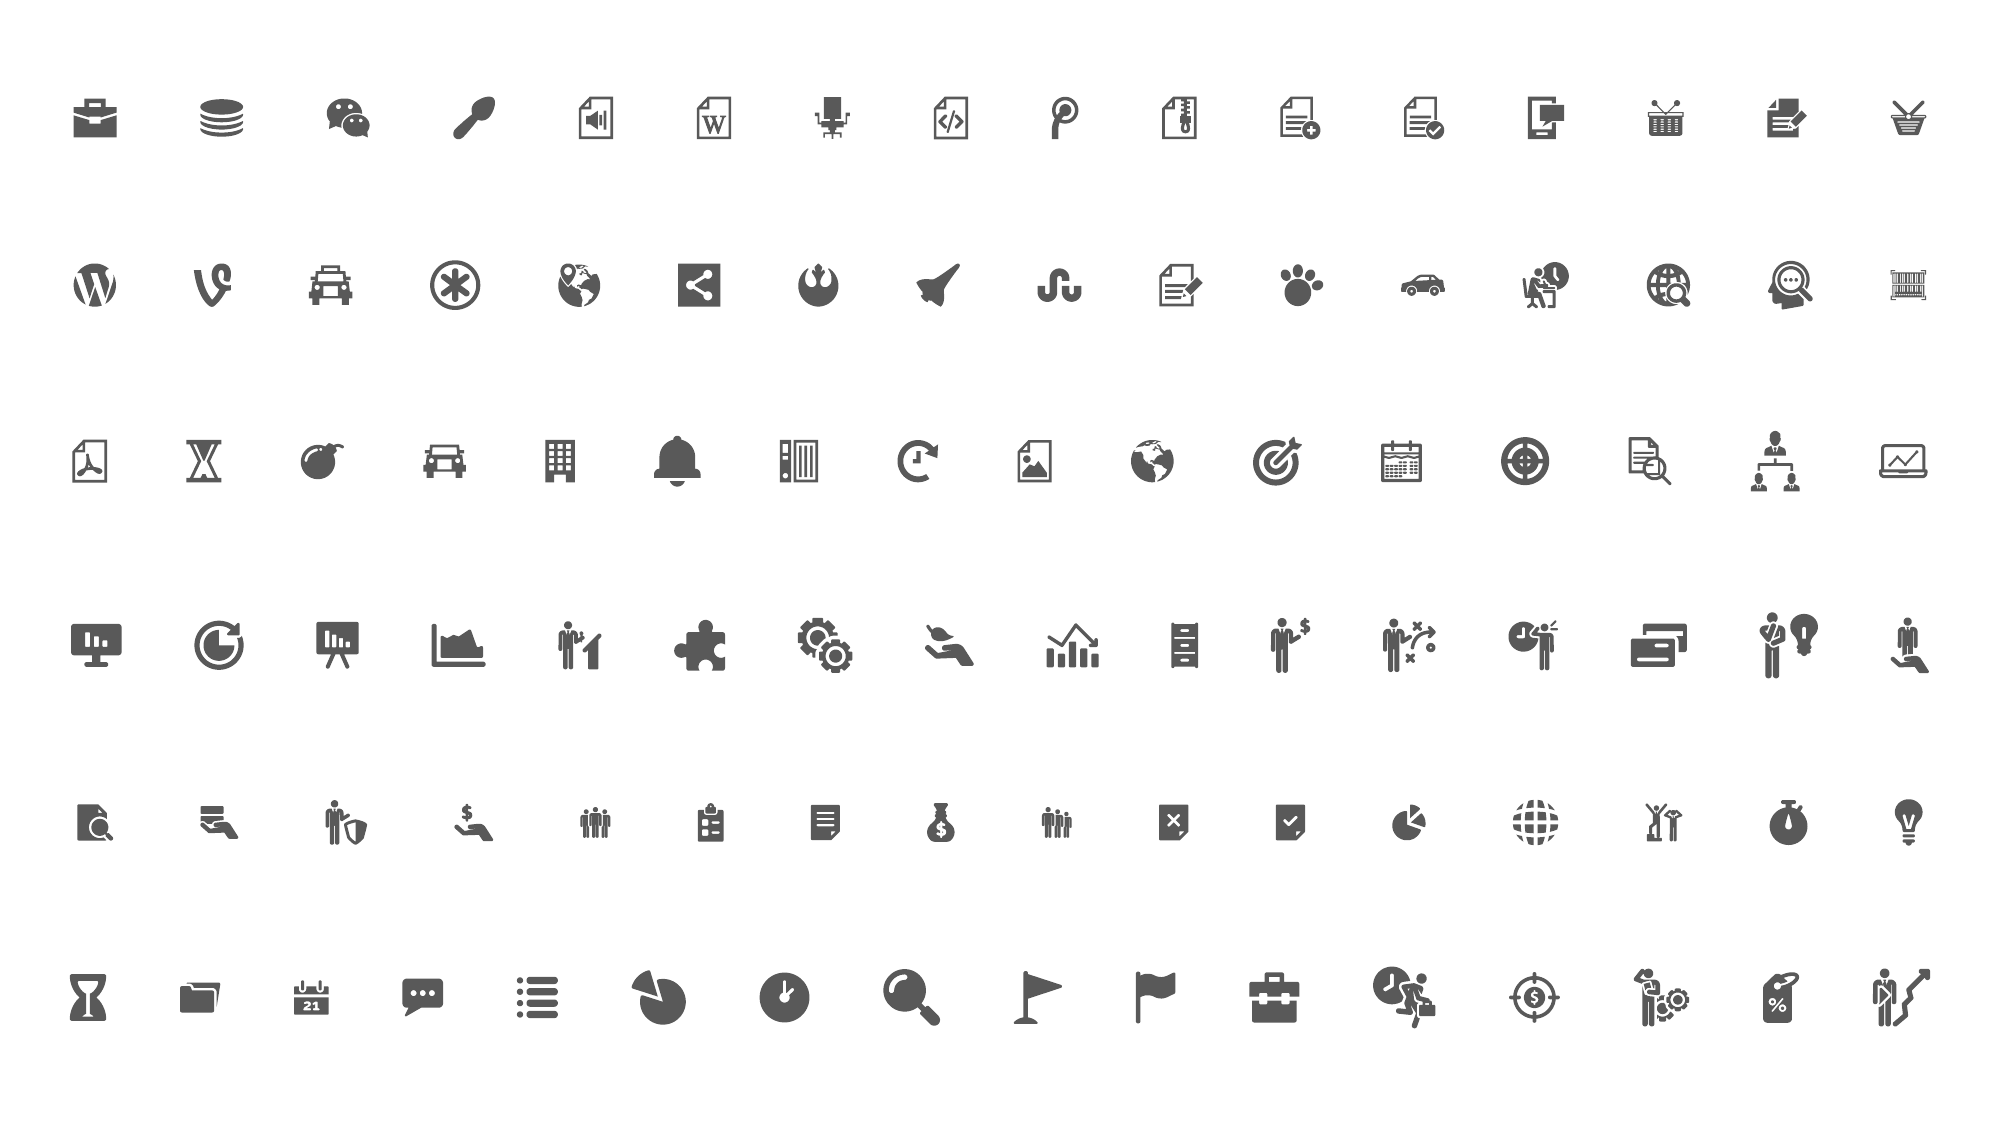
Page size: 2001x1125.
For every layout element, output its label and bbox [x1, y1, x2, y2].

text_box [1646, 263, 1691, 307]
text_box [1280, 264, 1324, 307]
text_box [1159, 263, 1203, 307]
text_box [759, 972, 810, 1023]
text_box [810, 804, 840, 841]
text_box [1162, 96, 1197, 140]
text_box [1280, 96, 1321, 140]
text_box [1769, 800, 1808, 846]
text_box [402, 978, 444, 1017]
text_box [294, 980, 329, 1015]
text_box [558, 263, 601, 307]
text_box [1171, 622, 1199, 669]
text_box [797, 617, 853, 673]
text_box [1527, 96, 1565, 140]
text_box [897, 440, 939, 483]
text_box [193, 263, 231, 307]
text_box [1633, 968, 1690, 1027]
text_box [674, 619, 726, 671]
text_box [678, 263, 721, 307]
text_box [69, 974, 107, 1021]
text_box [1759, 612, 1818, 679]
text_box [1401, 274, 1445, 296]
text_box [77, 263, 116, 307]
text_box [1383, 618, 1436, 673]
text_box [73, 276, 86, 305]
text_box [558, 621, 602, 670]
text_box [1768, 260, 1813, 310]
text_box [200, 806, 239, 839]
text_box [308, 265, 353, 305]
text_box [814, 97, 850, 139]
text_box [545, 439, 575, 483]
text_box [1872, 968, 1931, 1027]
text_box [1894, 799, 1923, 846]
text_box [453, 96, 496, 140]
text_box [1046, 623, 1099, 668]
text_box [72, 439, 108, 483]
text_box [1270, 617, 1311, 673]
text_box [927, 803, 955, 842]
text_box [71, 623, 122, 667]
text_box [186, 439, 222, 483]
text_box [1879, 444, 1928, 479]
text_box [1275, 804, 1306, 841]
text_box [1890, 617, 1929, 674]
text_box [1630, 623, 1687, 667]
text_box [1509, 972, 1560, 1023]
text_box [430, 260, 481, 310]
text_box [1249, 972, 1300, 1023]
text_box [580, 807, 611, 838]
text_box [73, 98, 117, 138]
text_box [77, 804, 114, 841]
text_box [933, 96, 969, 140]
text_box [1501, 437, 1550, 486]
text_box [194, 620, 244, 670]
text_box [578, 96, 614, 140]
text_box [316, 621, 359, 669]
text_box [1041, 807, 1072, 838]
text_box [431, 623, 486, 667]
text_box [798, 263, 839, 307]
text_box [454, 803, 494, 842]
text_box [779, 439, 819, 483]
text_box [654, 435, 701, 487]
text_box [1013, 971, 1062, 1024]
text_box [1017, 439, 1052, 483]
text_box [200, 99, 244, 137]
text_box [1159, 804, 1189, 841]
text_box [1135, 971, 1176, 1024]
text_box [1381, 440, 1422, 483]
text_box [423, 444, 466, 478]
text_box [1645, 803, 1683, 842]
text_box [1890, 100, 1927, 136]
text_box [1253, 436, 1302, 486]
text_box [1647, 100, 1684, 136]
text_box [326, 98, 370, 138]
text_box [1628, 437, 1672, 486]
text_box [1890, 269, 1927, 301]
text_box [1373, 966, 1436, 1029]
text_box [1512, 799, 1559, 846]
text_box [1763, 972, 1800, 1023]
text_box [1130, 439, 1174, 483]
text_box [325, 800, 368, 845]
text_box [916, 263, 960, 307]
text_box [516, 976, 558, 1019]
text_box [1392, 804, 1426, 841]
text_box [1508, 620, 1559, 671]
text_box [697, 803, 724, 842]
text_box [925, 624, 974, 666]
text_box [696, 96, 732, 140]
text_box [1404, 96, 1445, 140]
text_box [1522, 262, 1569, 309]
text_box [631, 970, 686, 1025]
text_box [300, 443, 344, 480]
text_box [1767, 98, 1807, 138]
text_box [180, 982, 221, 1013]
text_box [883, 969, 941, 1026]
text_box [1051, 96, 1079, 140]
text_box [1037, 268, 1082, 302]
text_box [1750, 430, 1800, 492]
